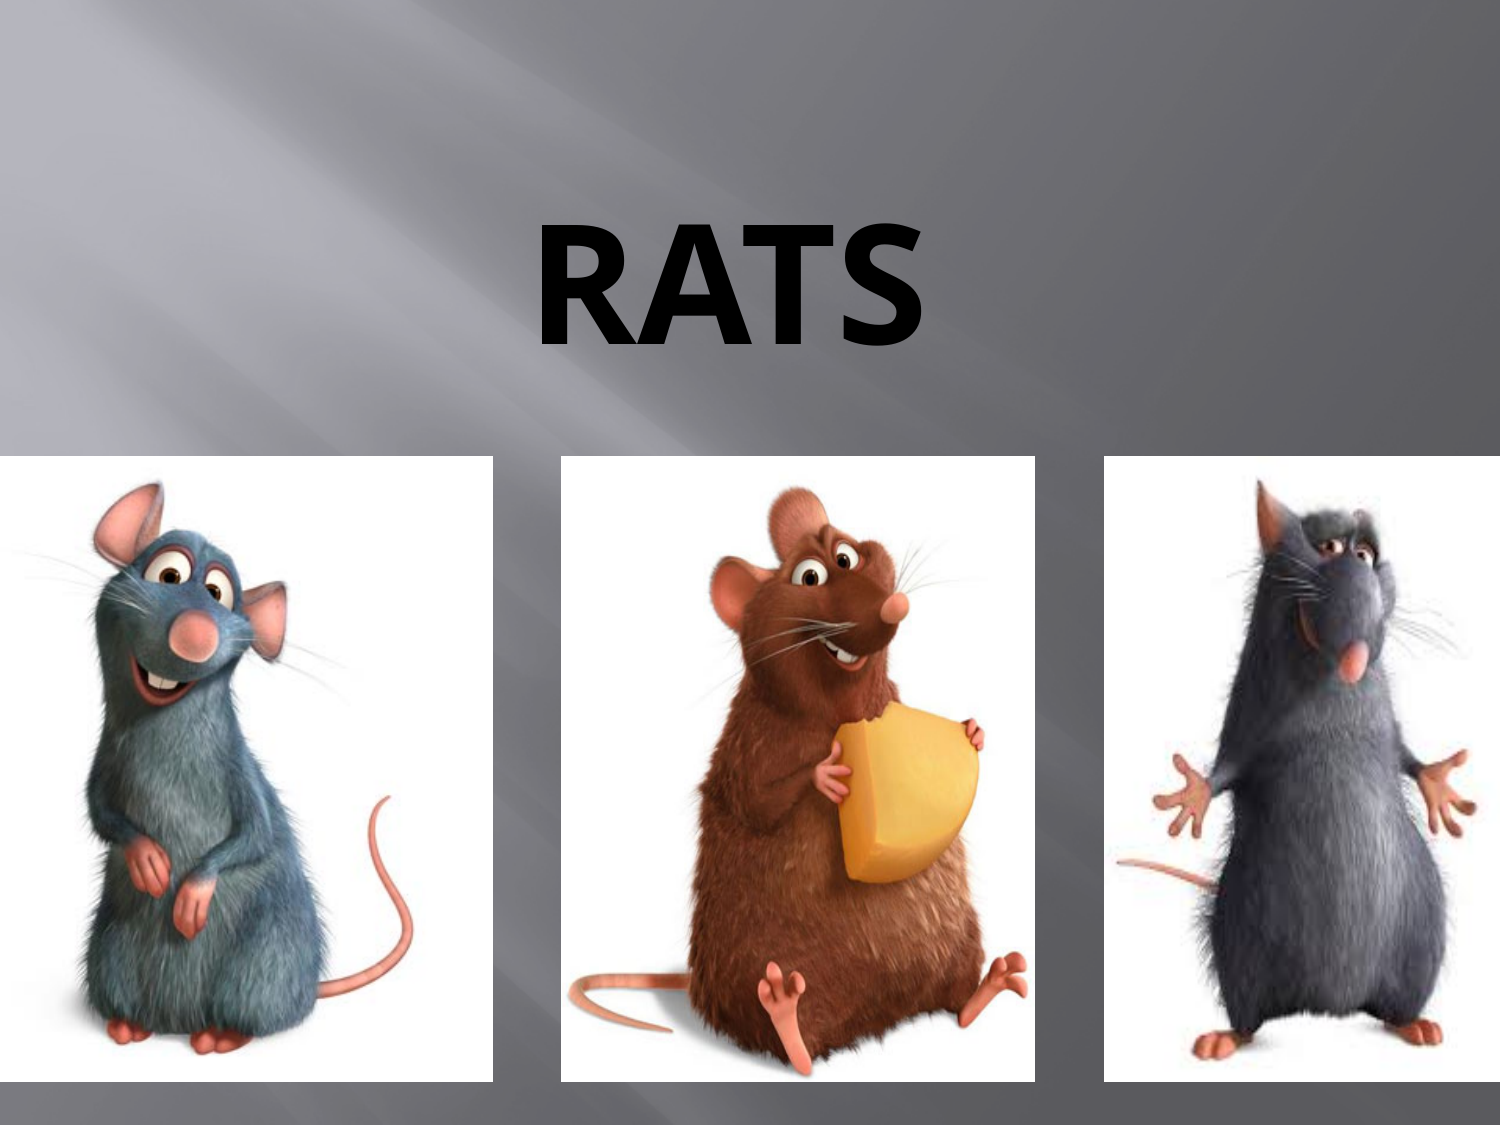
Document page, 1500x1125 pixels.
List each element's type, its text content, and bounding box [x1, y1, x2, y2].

picture [1104, 456, 1500, 1082]
picture [560, 456, 1035, 1082]
picture [0, 455, 493, 1082]
title Rats [53, 78, 1404, 379]
